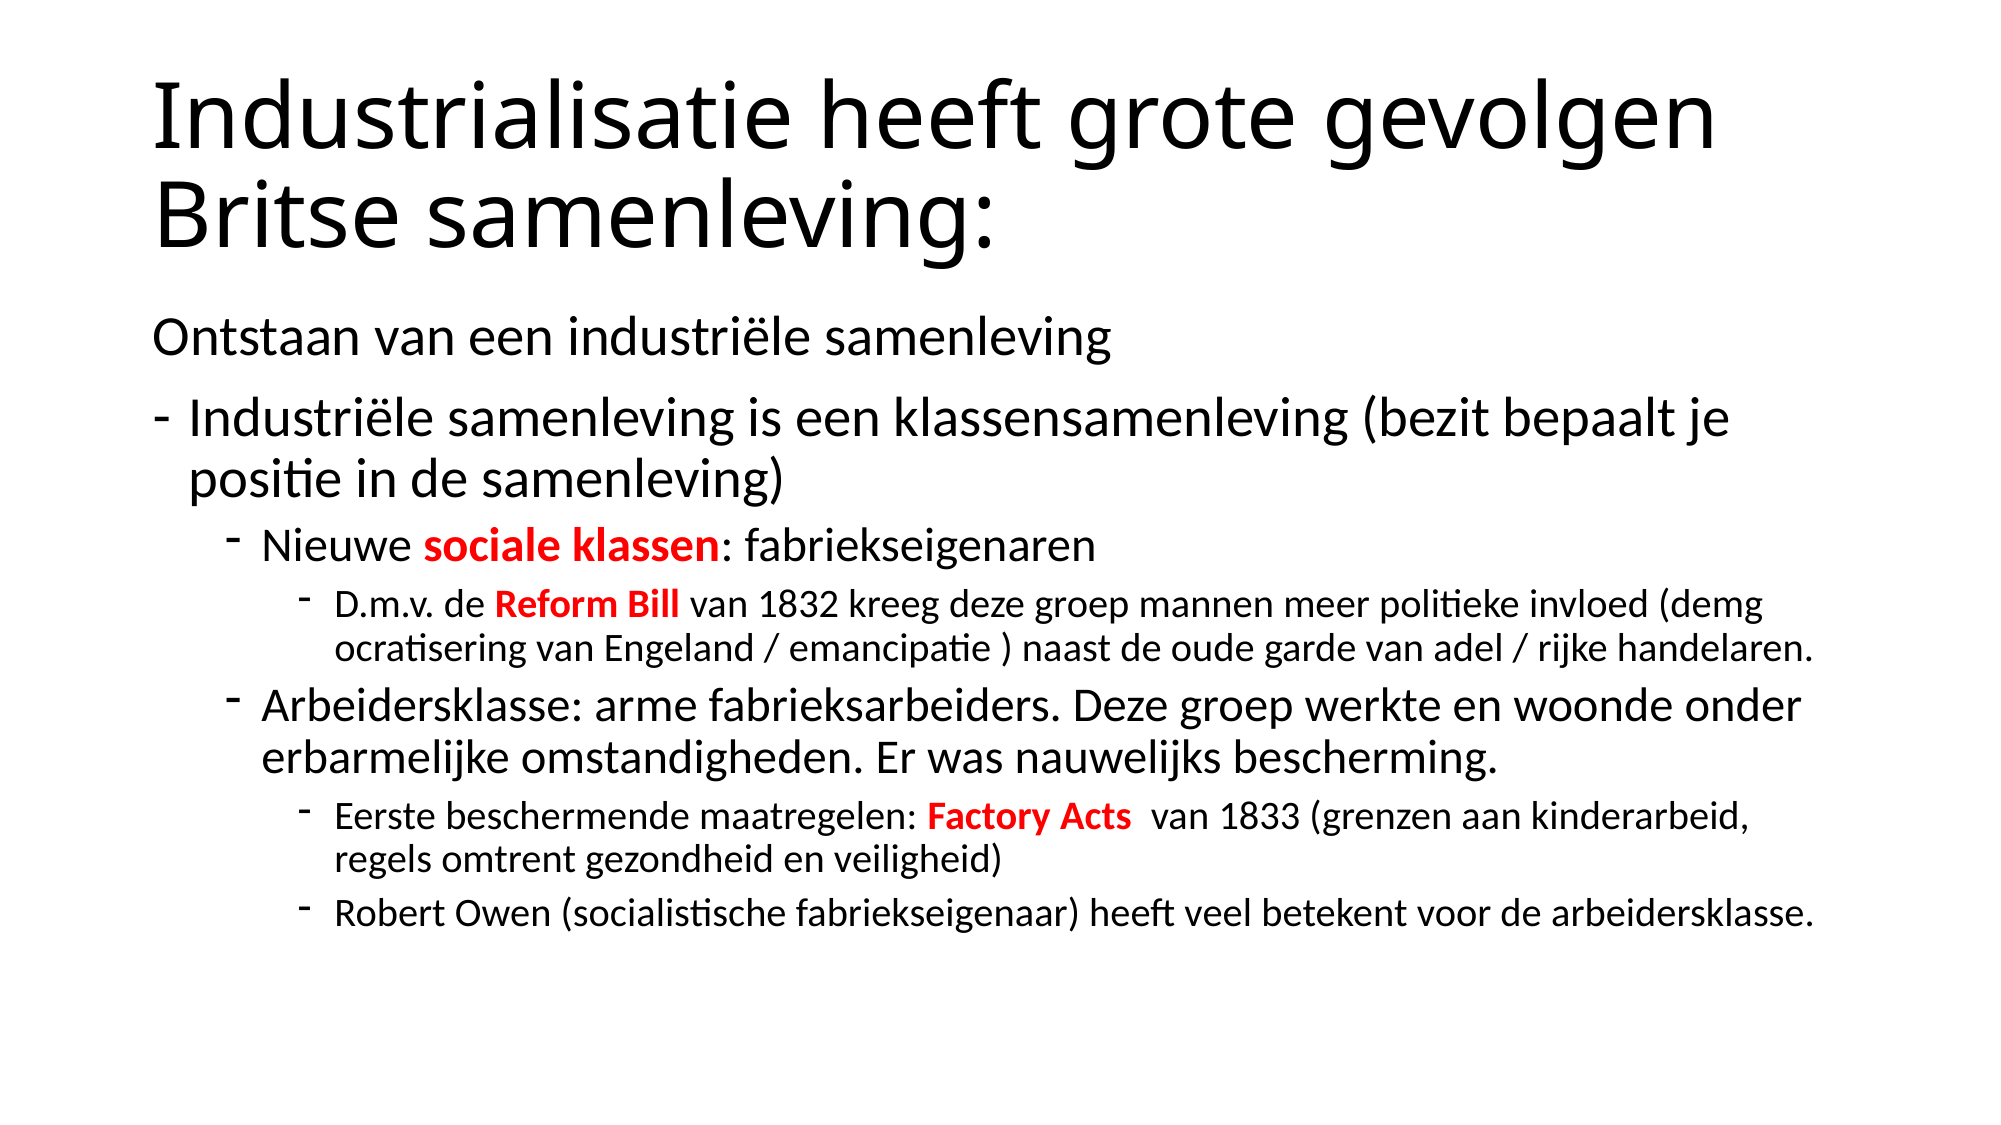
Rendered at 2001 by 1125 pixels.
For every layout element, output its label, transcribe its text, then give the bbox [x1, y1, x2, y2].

title Industrialisatie heeft grote gevolgen Britse samenleving: [137, 59, 1863, 278]
list Ontstaan van een industriële samenleving Industriële samenleving is een klassensamenleving (bezit bepaalt je positie in de samenleving) Nieuwe sociale klassen: fabriekseigenaren D.m.v. de Reform Bill van 1832 kreeg deze groep mannen meer politieke invloed (demg ocratisering van Engeland / emancipatie ) naast de oude garde van adel / rijke handelaren. Arbeidersklasse: arme fabrieksarbeiders. Deze groep werkte en woonde onder erbarmelijke omstandigheden. Er was nauwelijks bescherming. Eerste beschermende maatregelen: Factory Acts van 1833 (grenzen aan kinderarbeid, regels omtrent gezondheid en veiligheid) Robert Owen (socialistische fabriekseigenaar) heeft veel betekent voor de arbeidersklasse. [137, 299, 1863, 1014]
